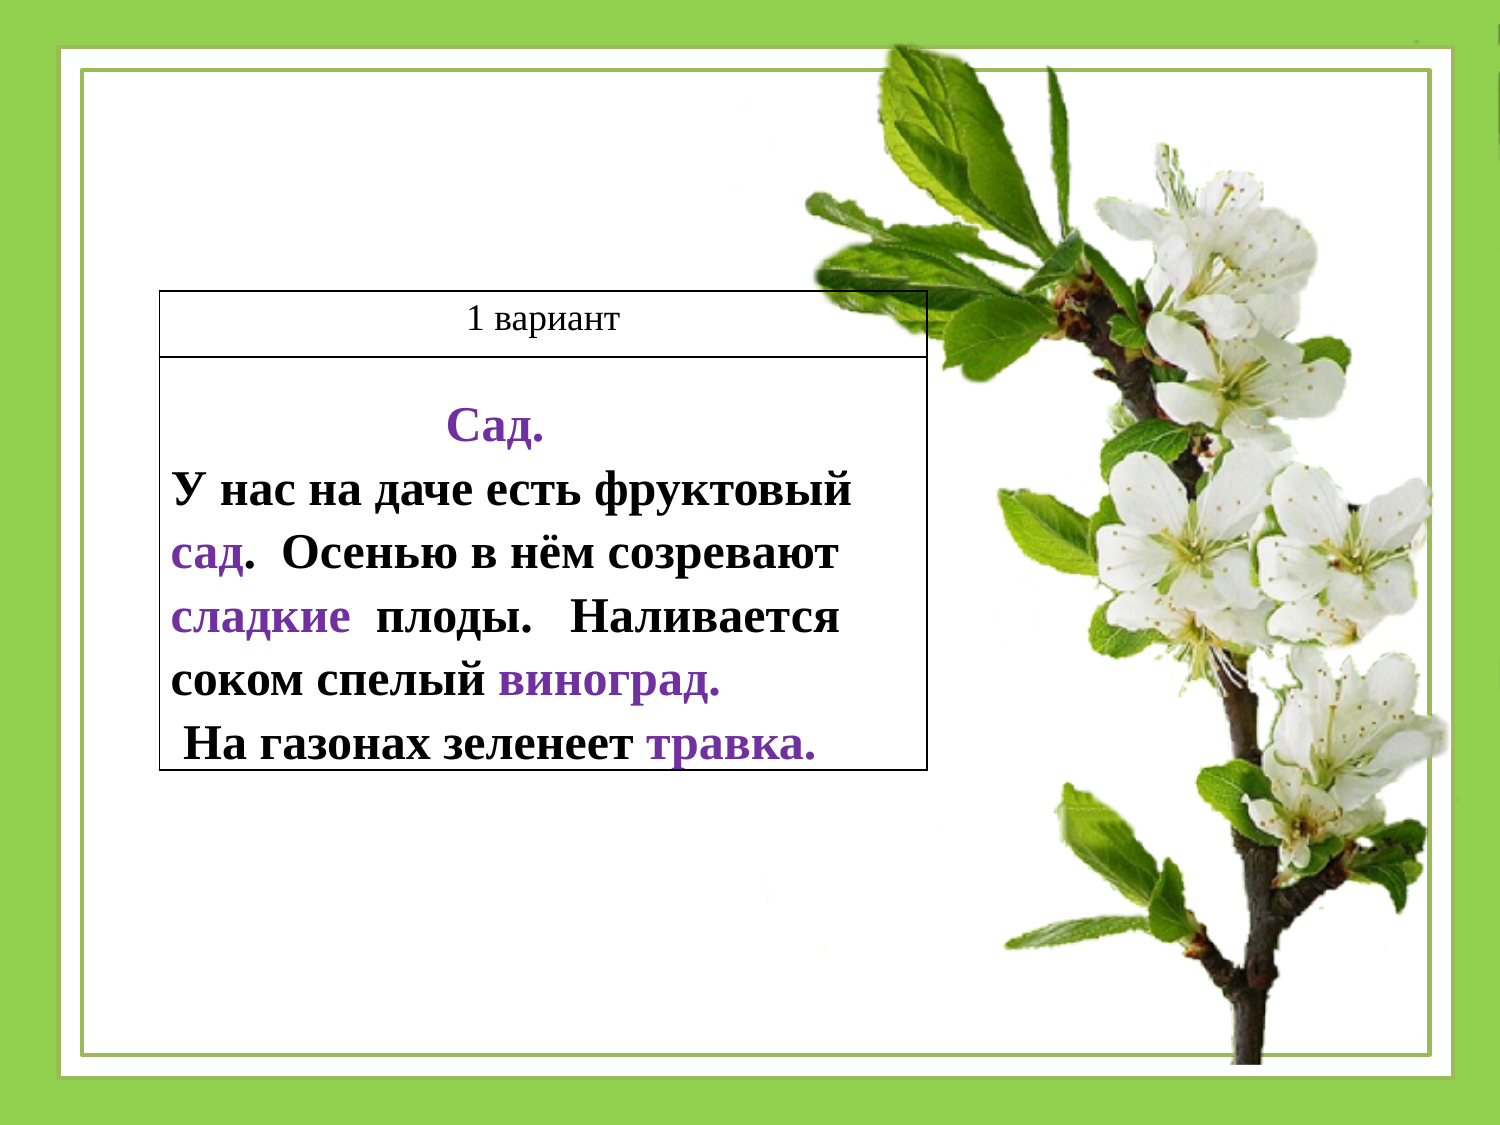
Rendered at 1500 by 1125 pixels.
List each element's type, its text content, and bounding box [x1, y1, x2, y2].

picture [729, 25, 1499, 1064]
table_cell Сад. У нас на даче есть фруктовый сад. Осенью в нём созревают сладкие плоды. Наливается соком спелый виноград. На газонах зеленеет травка. [160, 358, 926, 769]
table_header 1 вариант [160, 292, 926, 356]
